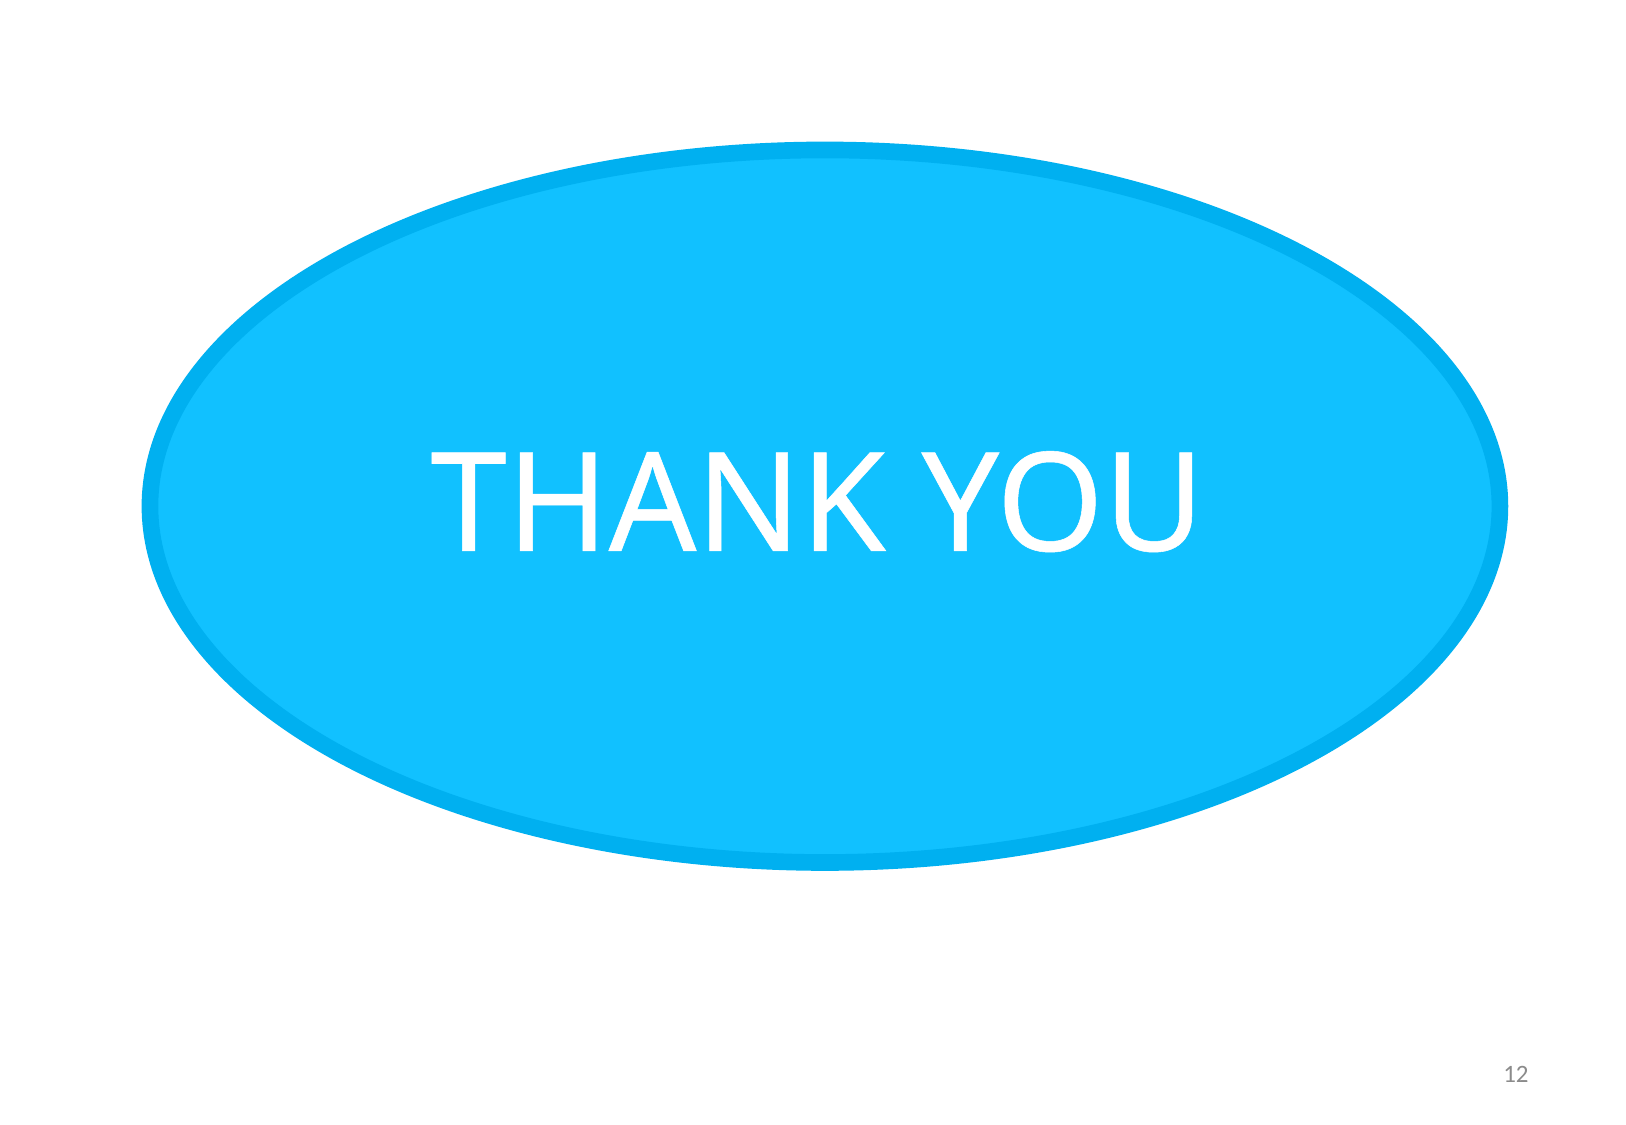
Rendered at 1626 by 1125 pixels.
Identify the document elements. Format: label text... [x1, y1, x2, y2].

slide_number 12 [1164, 1042, 1544, 1103]
text_box THANK YOU [212, 405, 1423, 586]
text_box [147, 147, 1503, 865]
